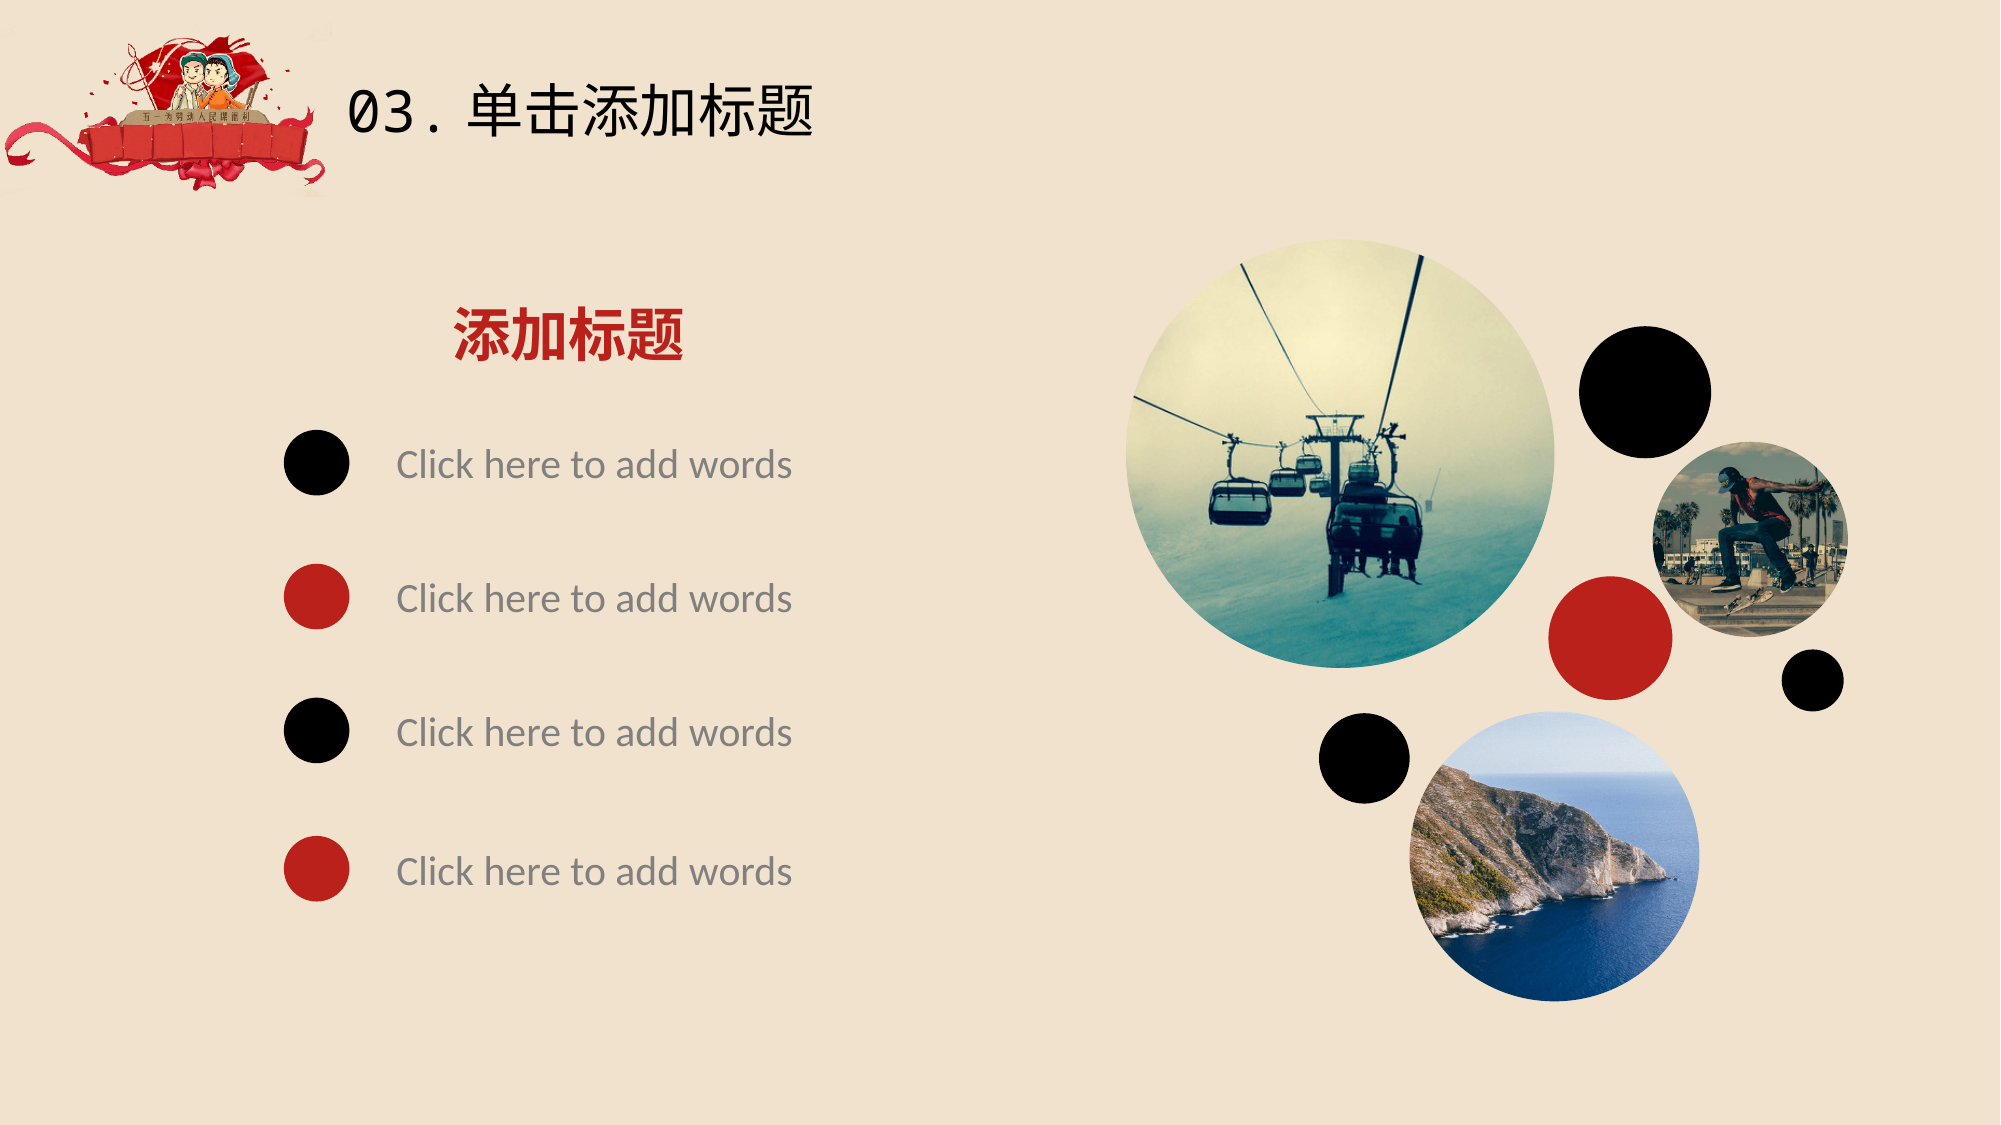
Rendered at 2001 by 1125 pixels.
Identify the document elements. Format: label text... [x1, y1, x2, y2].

text_box Click here to add words [381, 563, 881, 629]
picture [0, 21, 332, 197]
picture [1409, 711, 1700, 1002]
text_box [282, 562, 351, 631]
text_box 添加标题 [437, 290, 881, 376]
text_box [282, 834, 351, 903]
picture [1125, 239, 1555, 668]
text_box [1554, 575, 1674, 702]
text_box [1578, 325, 1713, 460]
picture [1652, 441, 1848, 637]
text_box 03.单击添加标题 [332, 66, 1063, 152]
text_box Click here to add words [381, 697, 881, 763]
text_box Click here to add words [381, 429, 881, 495]
text_box Click here to add words [381, 835, 881, 901]
text_box [1780, 648, 1845, 713]
text_box [282, 428, 351, 497]
text_box [282, 696, 351, 765]
text_box [1317, 712, 1409, 805]
